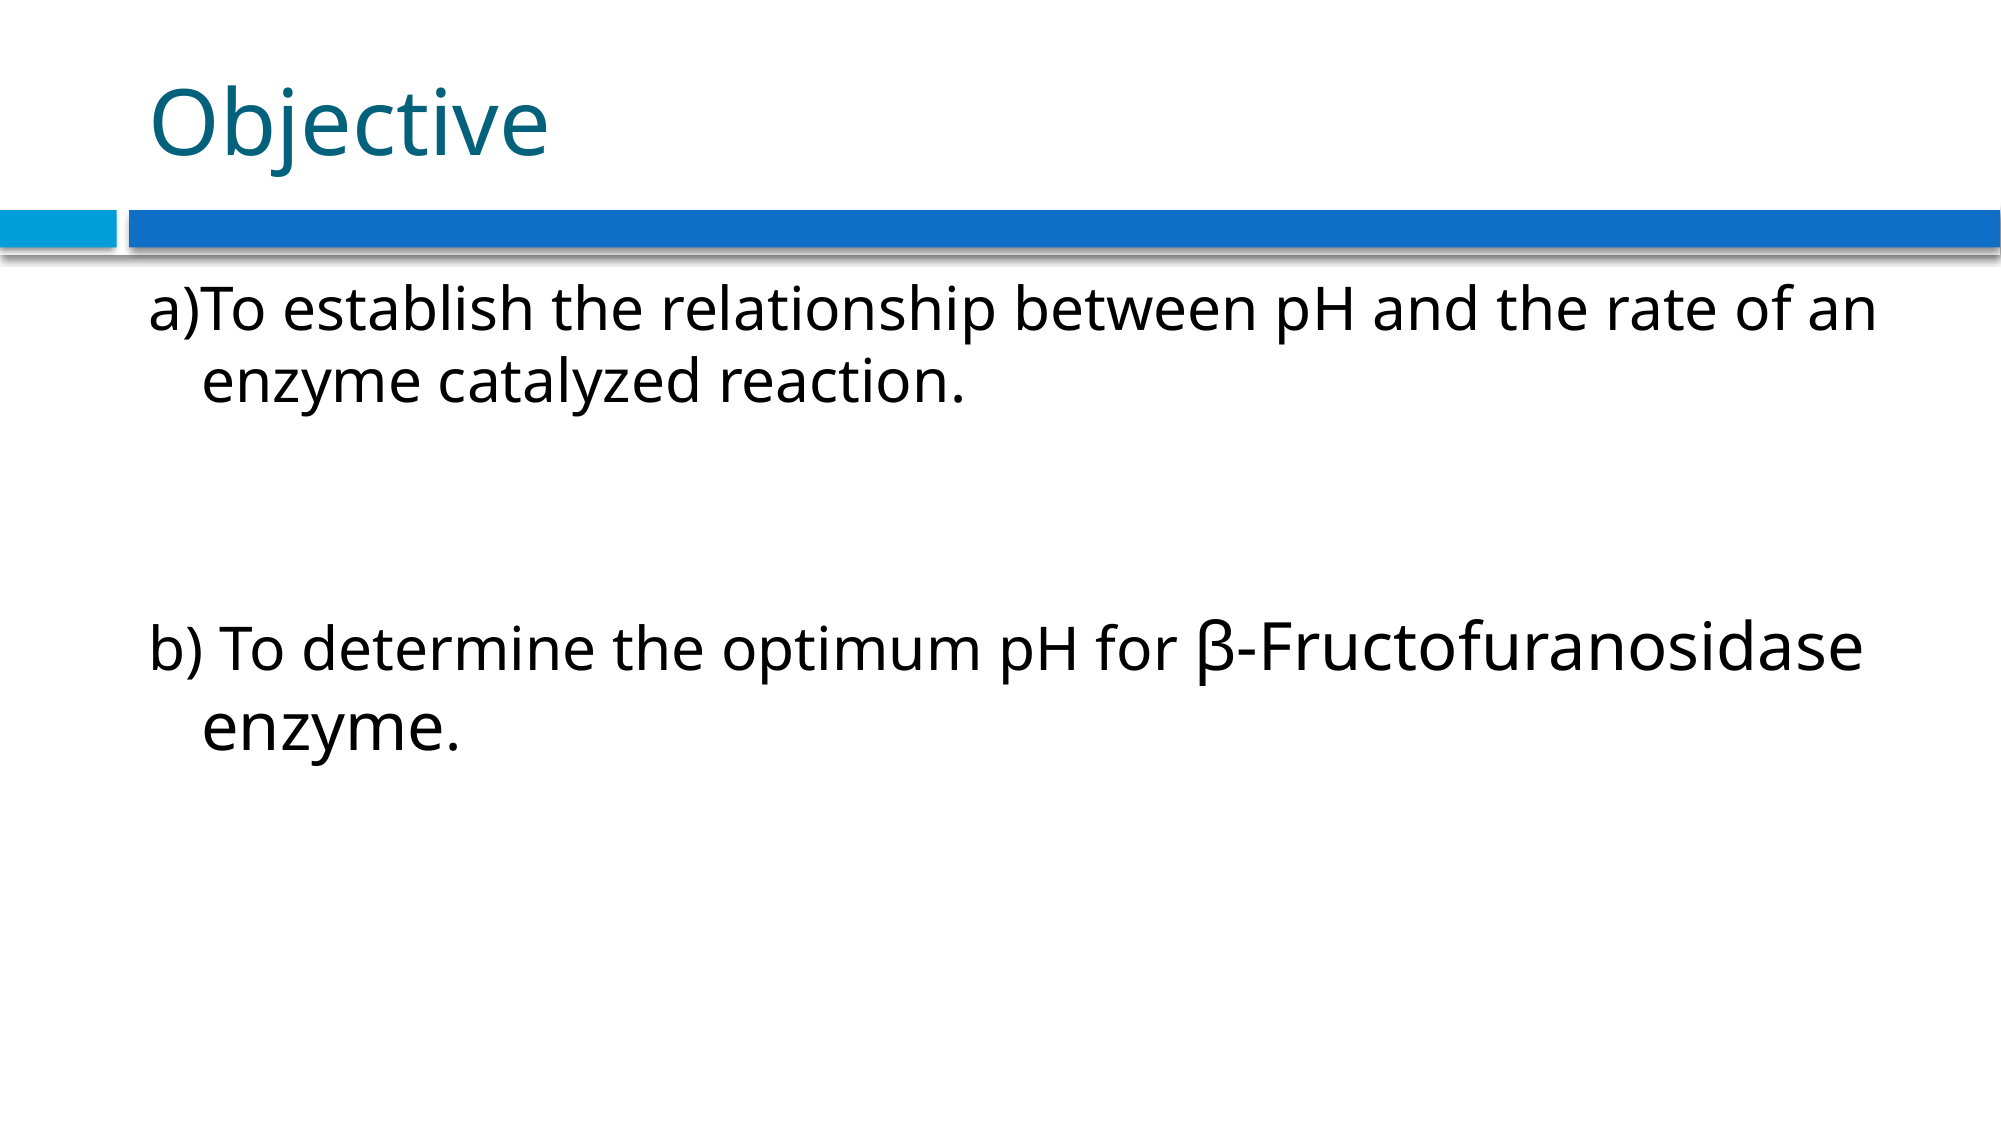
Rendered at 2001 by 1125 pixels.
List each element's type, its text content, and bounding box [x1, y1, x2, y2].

title Objective [133, 37, 1918, 200]
list a)To establish the relationship between pH and the rate of an enzyme catalyzed reaction. b) To determine the optimum pH for β-Fructofuranosidase enzyme. [133, 262, 1918, 1000]
